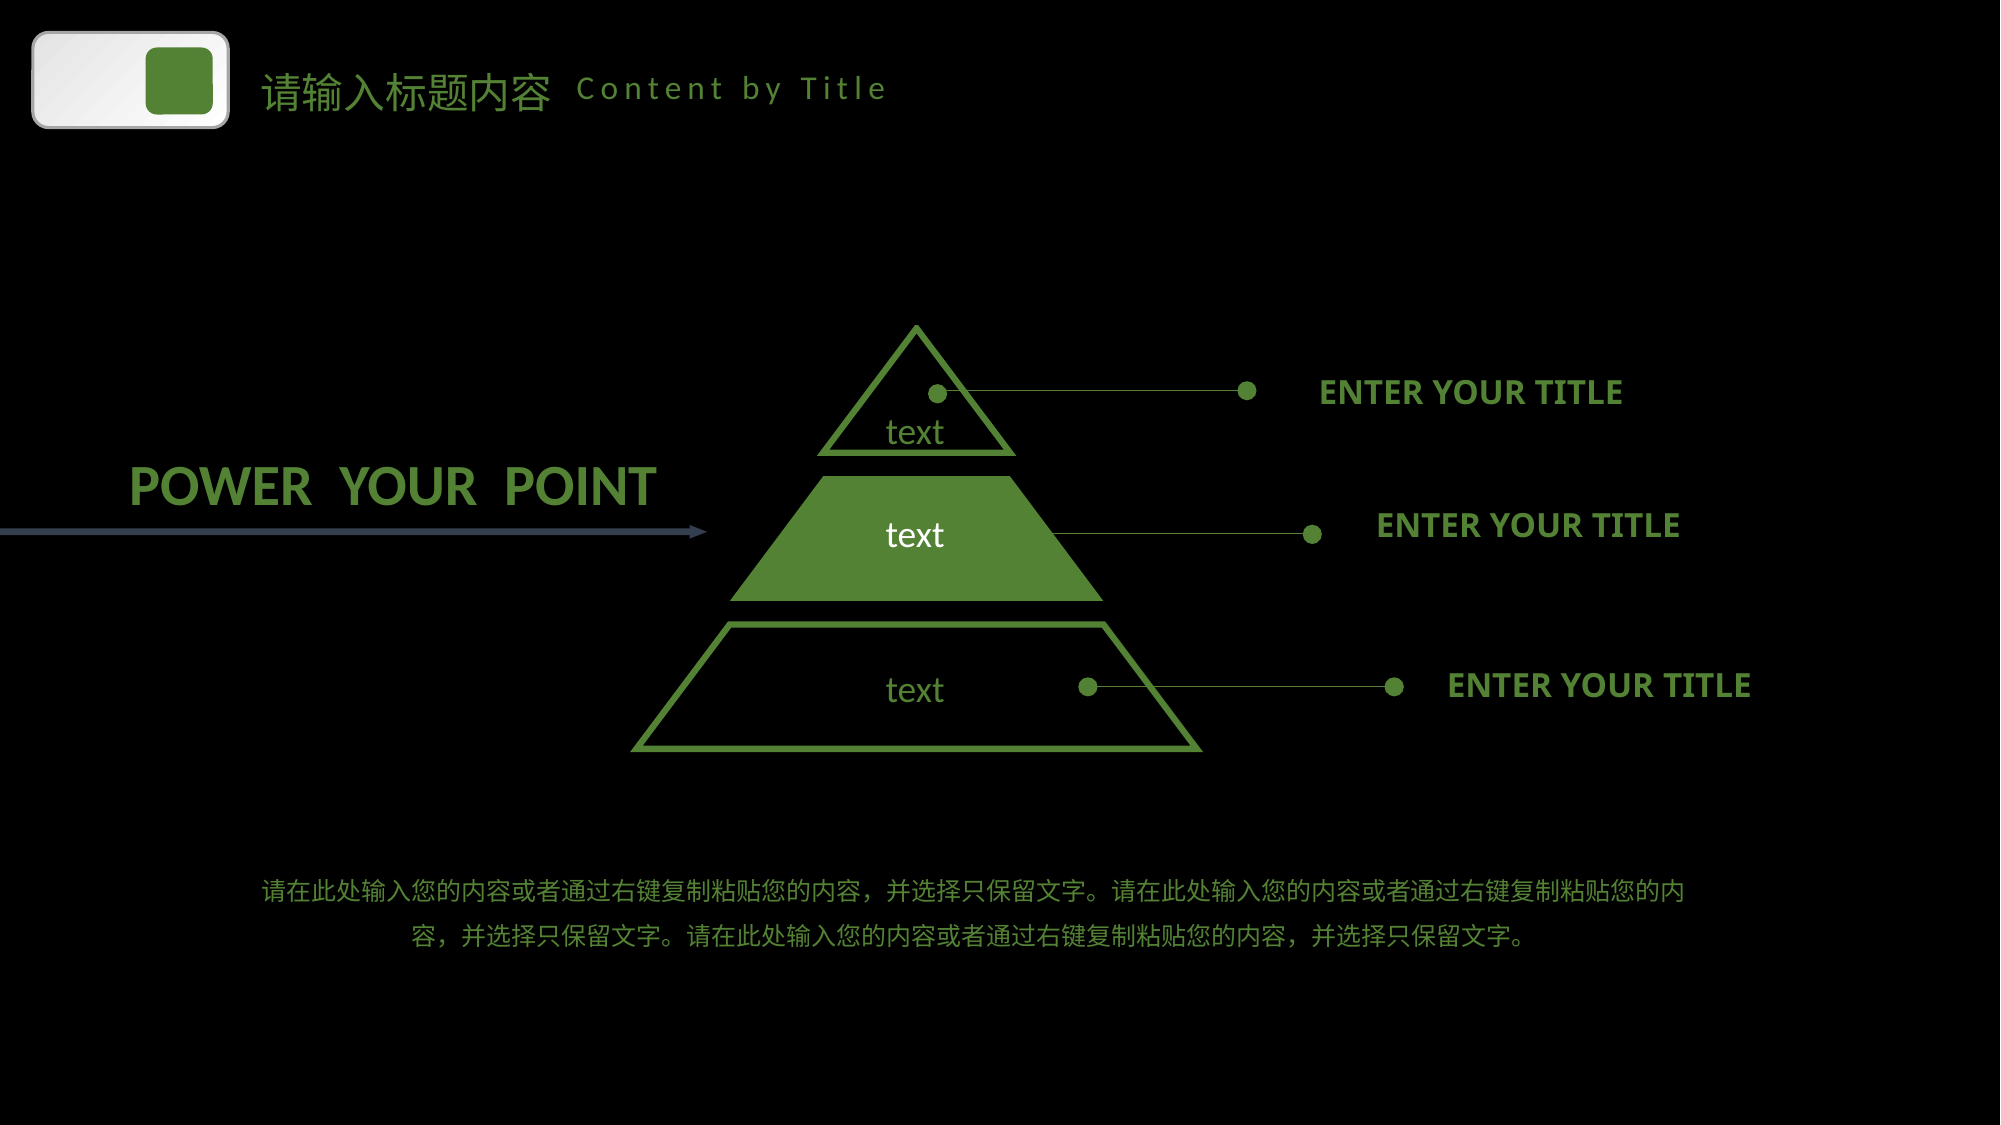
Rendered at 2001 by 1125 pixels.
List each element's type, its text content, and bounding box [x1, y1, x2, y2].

text_box ENTER YOUR TITLE [1360, 497, 1779, 552]
text_box [861, 327, 959, 400]
text_box ENTER YOUR TITLE [1303, 364, 1722, 419]
text_box text [810, 657, 1020, 718]
text_box text [810, 503, 1020, 563]
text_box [996, 524, 1321, 543]
text_box POWER YOUR POINT [114, 440, 771, 525]
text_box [1079, 678, 1403, 696]
text_box text [810, 400, 1020, 460]
text_box 请在此处输入您的内容或者通过右键复制粘贴您的内容，并选择只保留文字。请在此处输入您的内容或者通过右键复制粘贴您的内容，并选择只保留文字。请在此处输入您的内容或者通过右键复制粘贴您的内容，并选择只保留文字。 [240, 853, 1708, 1048]
text_box ENTER YOUR TITLE [1432, 656, 1850, 712]
text_box [0, 523, 710, 541]
text_box [727, 475, 1106, 602]
text_box 请输入标题内容 [245, 34, 710, 125]
text_box [634, 623, 1199, 750]
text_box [929, 382, 1256, 403]
text_box Content by Title [710, 58, 901, 114]
